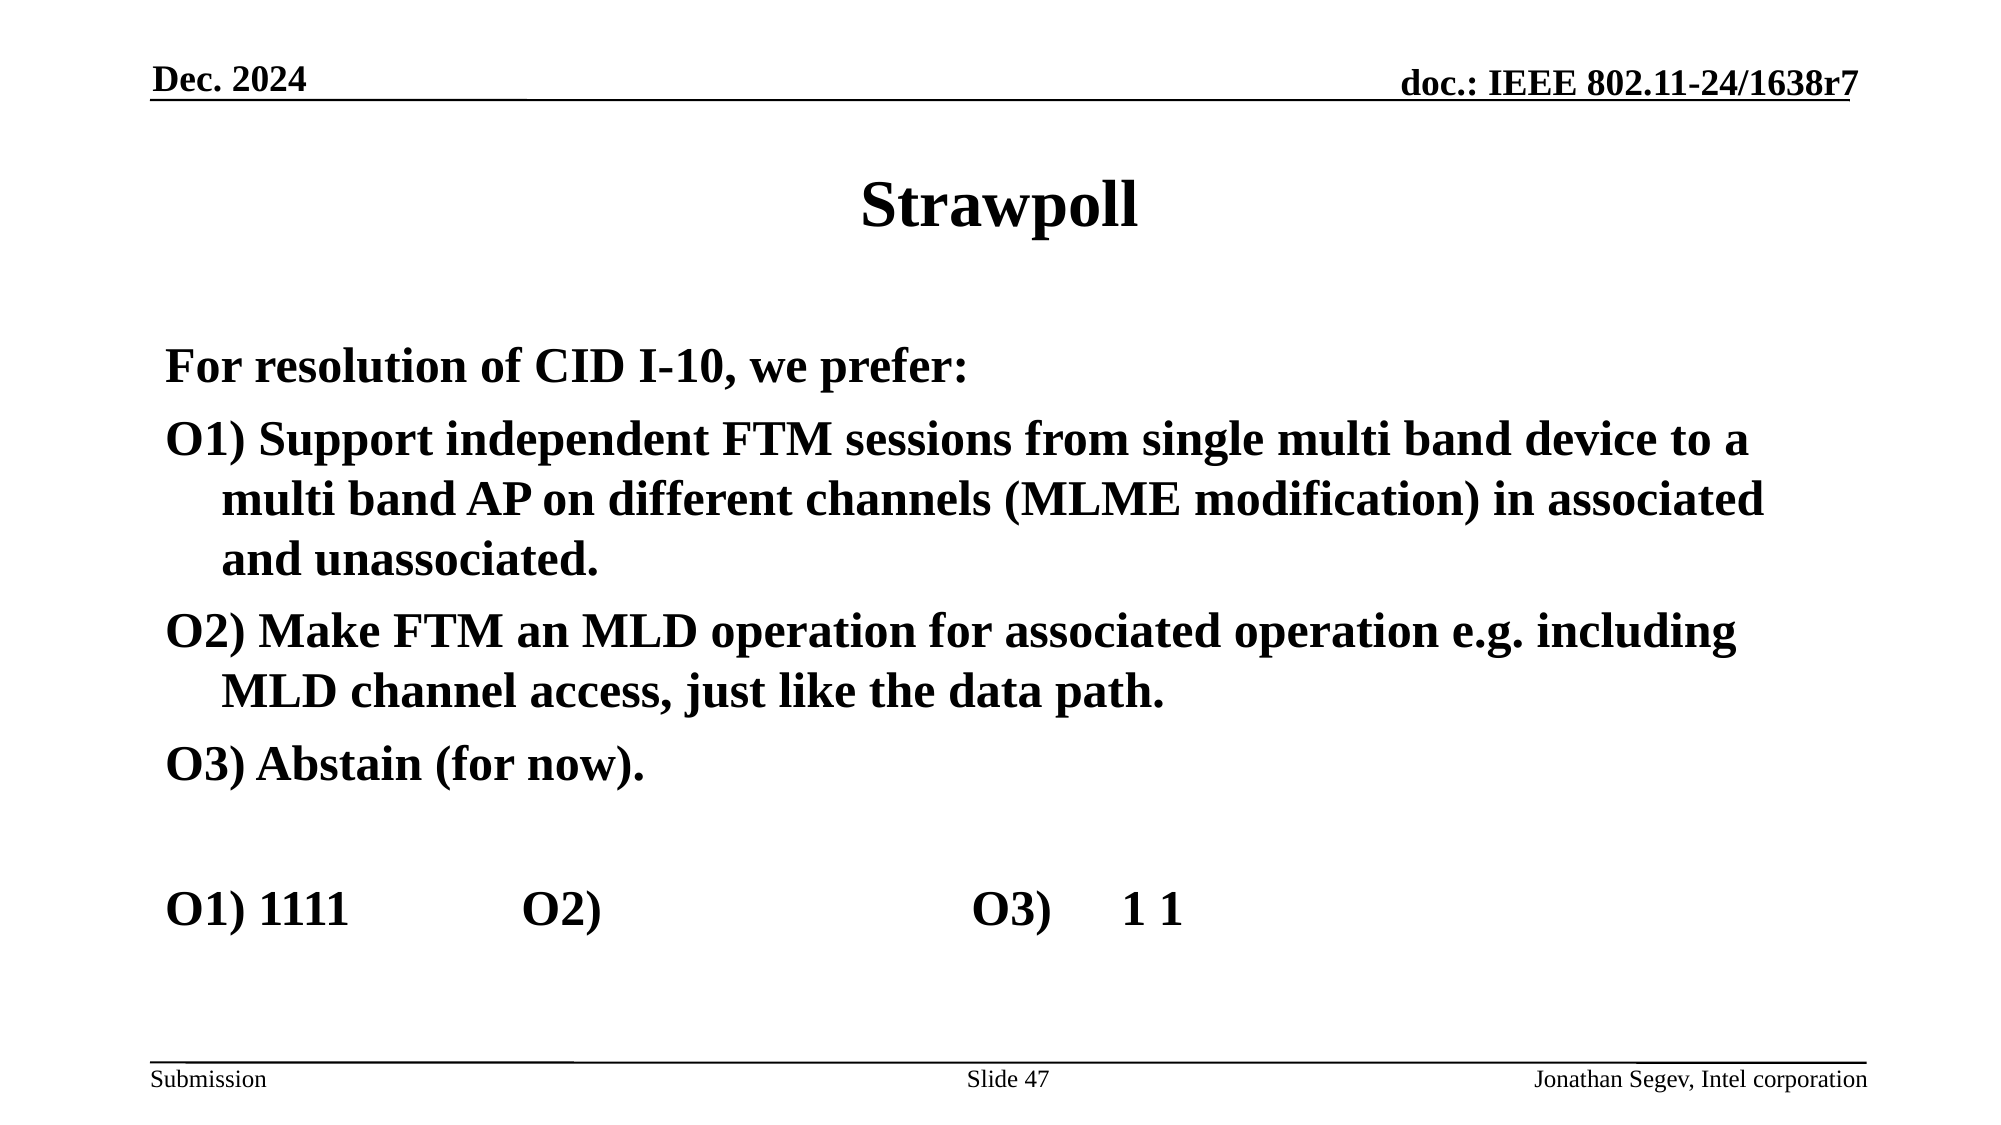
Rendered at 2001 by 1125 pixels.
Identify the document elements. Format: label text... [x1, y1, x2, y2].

footer Jonathan Segev, Intel corporation [1171, 1061, 1869, 1093]
title Strawpoll [149, 112, 1850, 288]
slide_number Slide 47 [950, 1061, 1067, 1123]
list For resolution of CID I-10, we prefer: O1) Support independent FTM sessions from single multi band device to a multi band AP on different channels (MLME modification) in associated and unassociated. O2) Make FTM an MLD operation for associated operation e.g. including MLD channel access, just like the data path. O3) Abstain (for now). O1) 1111 O2) O3) 1 1 [149, 324, 1850, 1000]
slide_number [152, 54, 563, 100]
